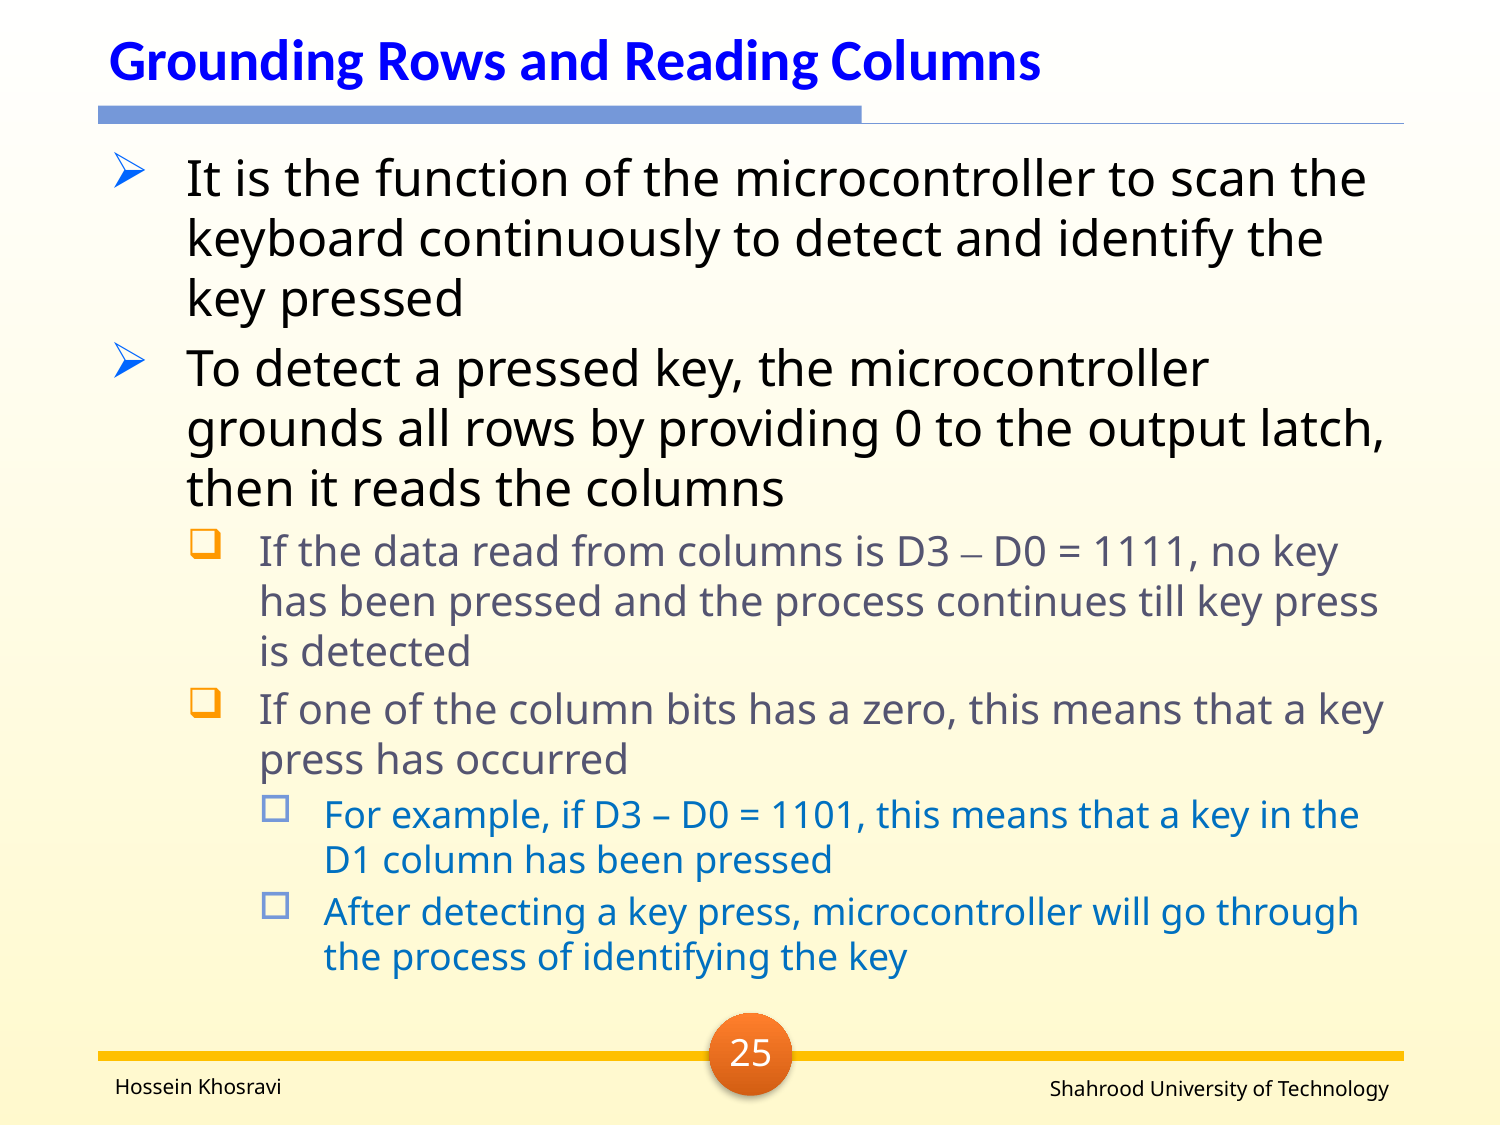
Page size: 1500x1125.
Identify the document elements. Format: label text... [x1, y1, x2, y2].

slide_number Hossein Khosravi [99, 1066, 425, 1108]
list It is the function of the microcontroller to scan the keyboard continuously to detect and identify the key pressed To detect a pressed key, the microcontroller grounds all rows by providing 0 to the output latch, then it reads the columns If the data read from columns is D3 – D0 = 1111, no key has been pressed and the process continues till key press is detected If one of the column bits has a zero, this means that a key press has occurred For example, if D3 – D0 = 1101, this means that a key in the D1 column has been pressed After detecting a key press, microcontroller will go through the process of identifying the key [94, 138, 1408, 990]
footer Shahrood University of Technology [928, 1068, 1404, 1110]
title Grounding Rows and Reading Columns [94, 23, 1407, 100]
